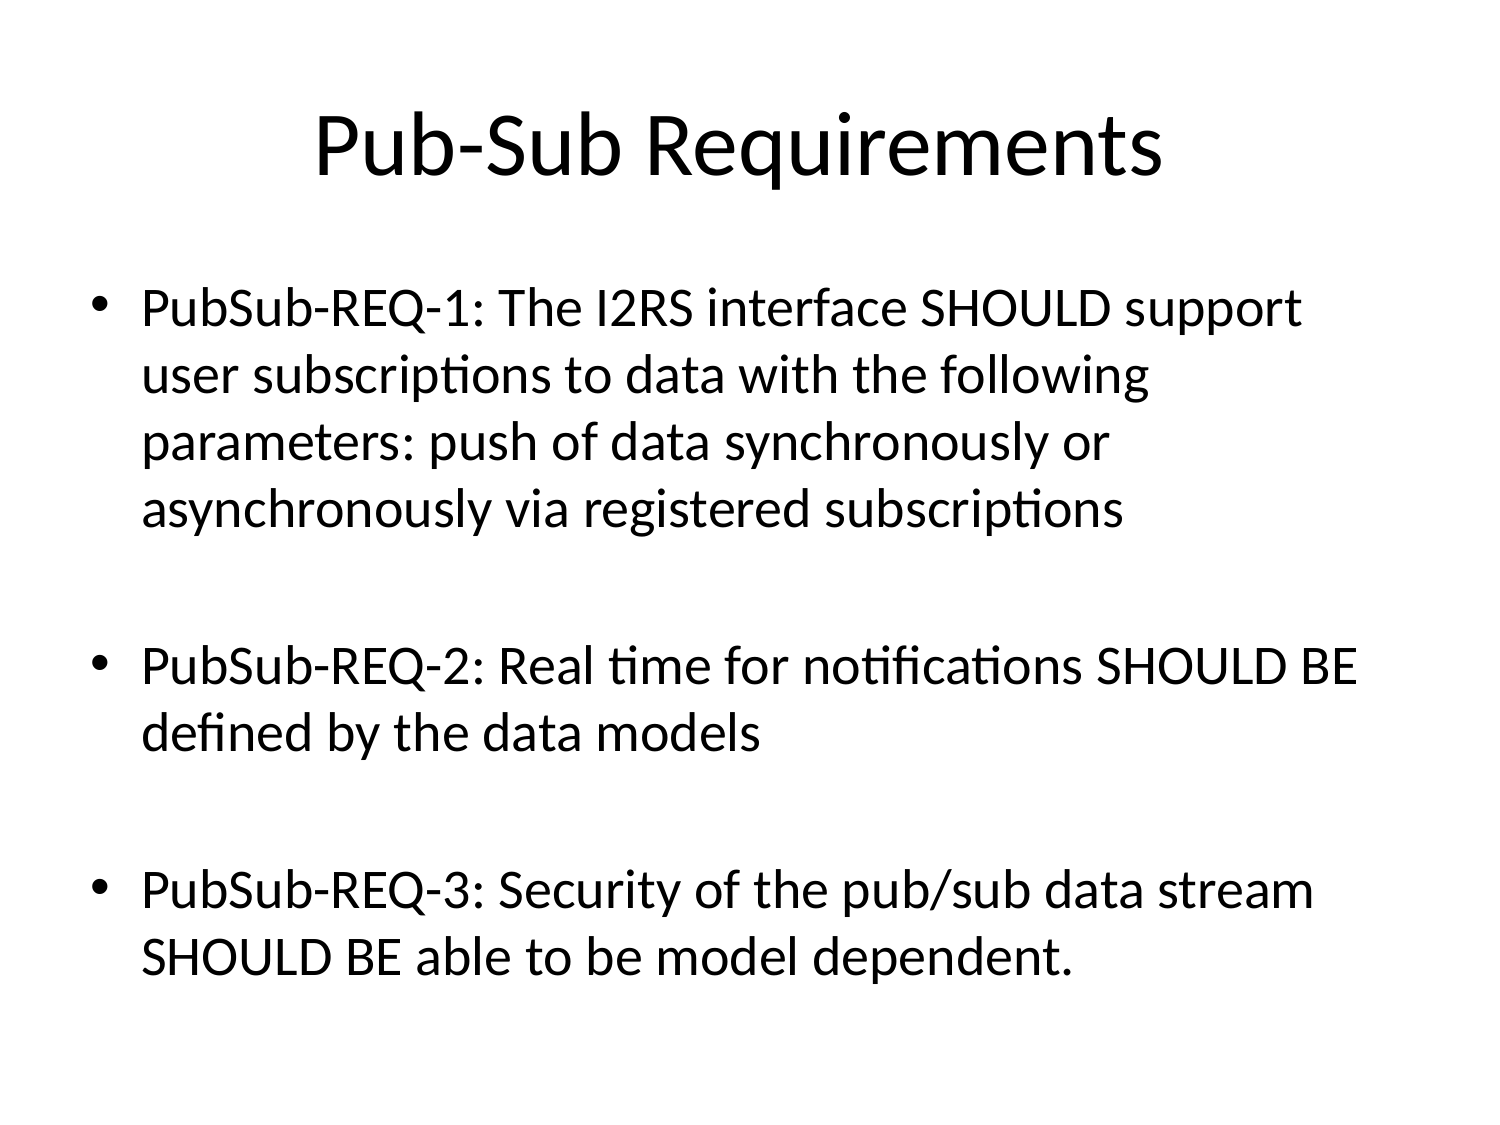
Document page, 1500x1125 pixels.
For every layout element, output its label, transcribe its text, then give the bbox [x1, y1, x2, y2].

list PubSub-REQ-1: The I2RS interface SHOULD support user subscriptions to data with the following parameters: push of data synchronously or asynchronously via registered subscriptions PubSub-REQ-2: Real time for notifications SHOULD BE defined by the data models PubSub-REQ-3: Security of the pub/sub data stream SHOULD BE able to be model dependent. [75, 262, 1425, 1005]
title Pub-Sub Requirements [75, 45, 1425, 233]
